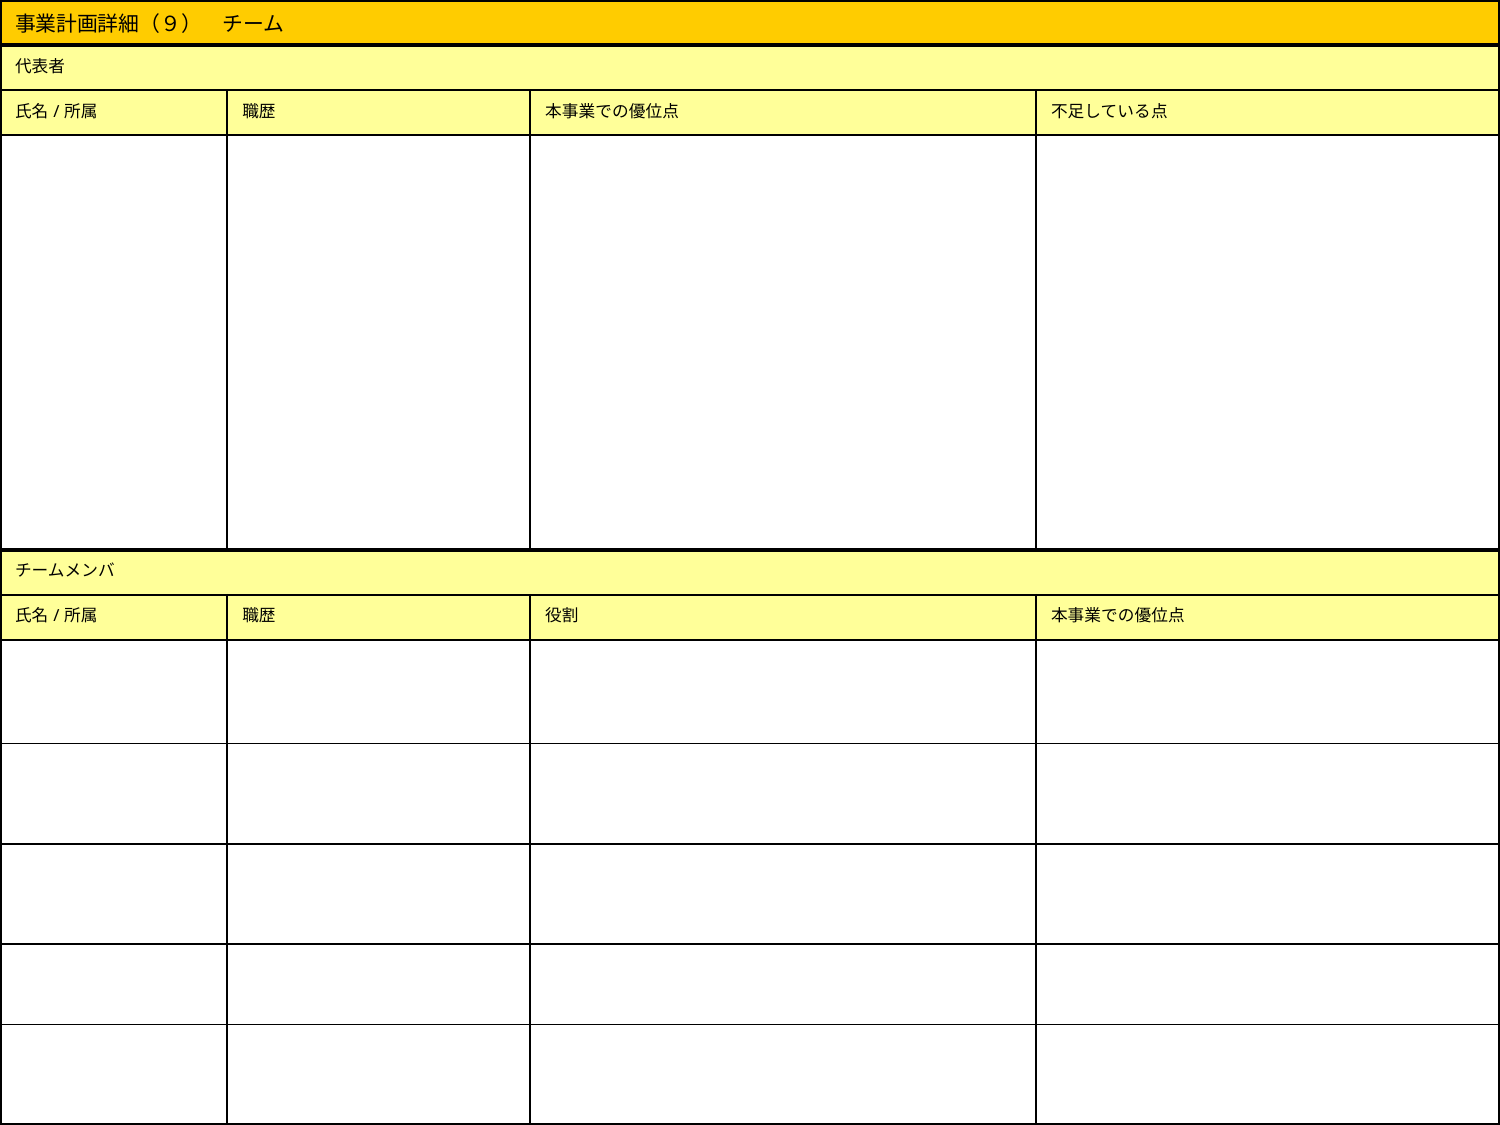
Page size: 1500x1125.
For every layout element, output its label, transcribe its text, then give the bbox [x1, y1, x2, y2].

table_cell [228, 945, 529, 1024]
table_cell [2, 1025, 226, 1123]
table_cell [1037, 136, 1498, 548]
table_cell 本事業での優位点 [531, 91, 1035, 134]
table_cell [531, 136, 1035, 548]
table_cell [531, 1025, 1035, 1123]
table_cell [2, 136, 226, 548]
table_cell 職歴 [228, 91, 529, 134]
table_cell [228, 845, 529, 943]
table_cell [228, 641, 529, 743]
table_cell 不足している点 [1037, 91, 1498, 134]
table_cell [2, 945, 226, 1024]
table_cell [531, 945, 1035, 1024]
table_cell [1037, 641, 1498, 743]
table_cell 職歴 [228, 596, 529, 639]
table_cell [2, 845, 226, 943]
table_cell [1037, 845, 1498, 943]
table_cell [2, 641, 226, 743]
table_cell 氏名/所属 [2, 91, 226, 134]
table_cell 本事業での優位点 [1037, 596, 1498, 639]
table_header 事業計画詳細（９） チーム [2, 2, 1498, 43]
table_cell [2, 744, 226, 843]
table_cell 氏名/所属 [2, 596, 226, 639]
table_cell [228, 1025, 529, 1123]
table_cell チームメンバ [2, 552, 1498, 594]
table_cell 役割 [531, 596, 1035, 639]
table_cell [531, 744, 1035, 843]
table_cell 代表者 [2, 47, 1498, 89]
table_cell [228, 136, 529, 548]
table_cell [1037, 744, 1498, 843]
table_cell [531, 641, 1035, 743]
table_cell [1037, 1025, 1498, 1123]
table_cell [1037, 945, 1498, 1024]
table_cell [531, 845, 1035, 943]
table_cell [228, 744, 529, 843]
